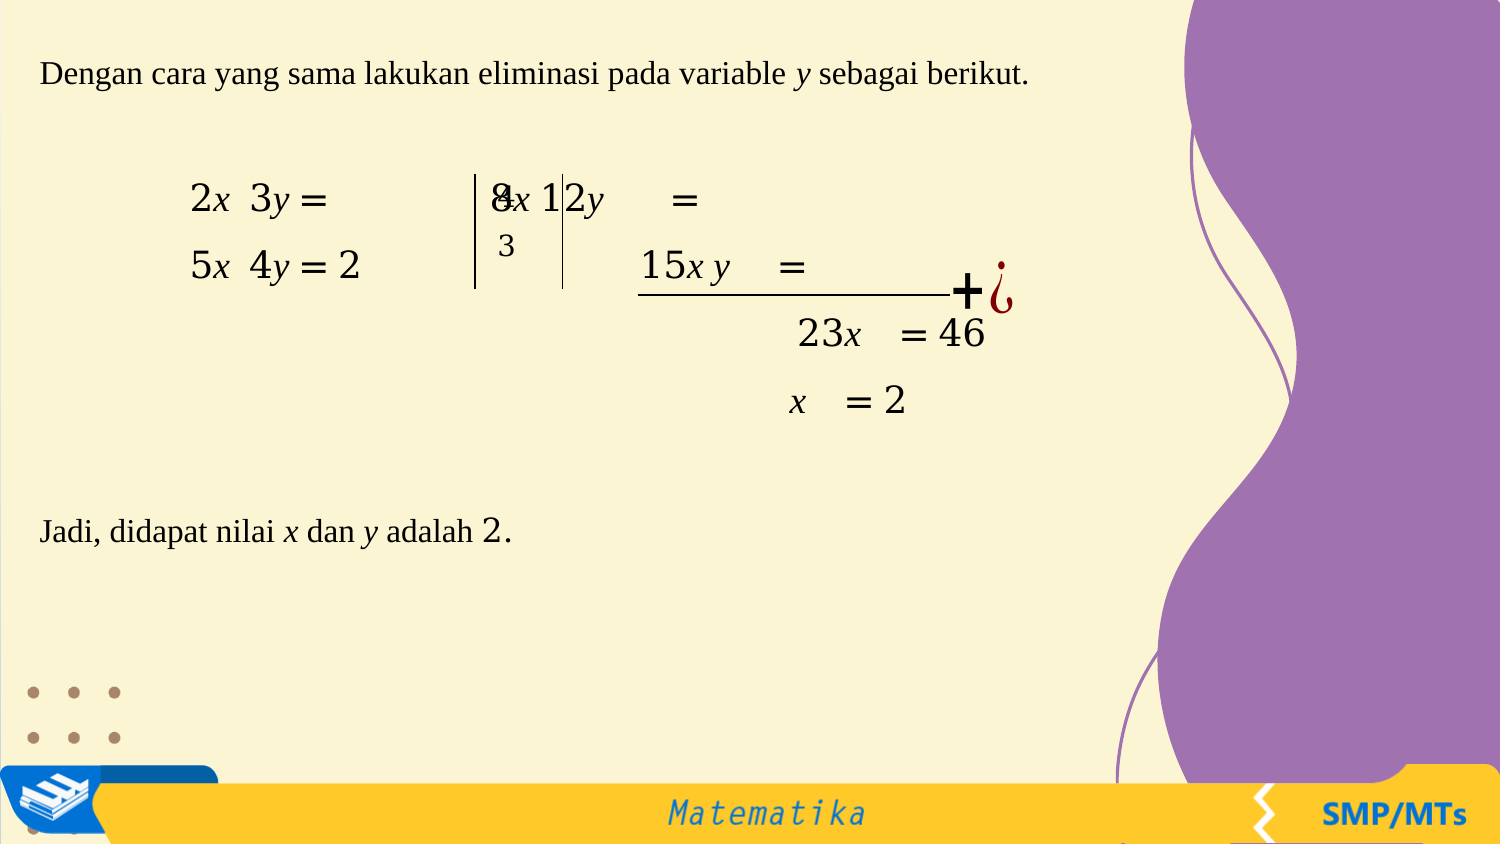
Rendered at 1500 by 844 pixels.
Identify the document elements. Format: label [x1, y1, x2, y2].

text_box [0, 0, 1500, 844]
